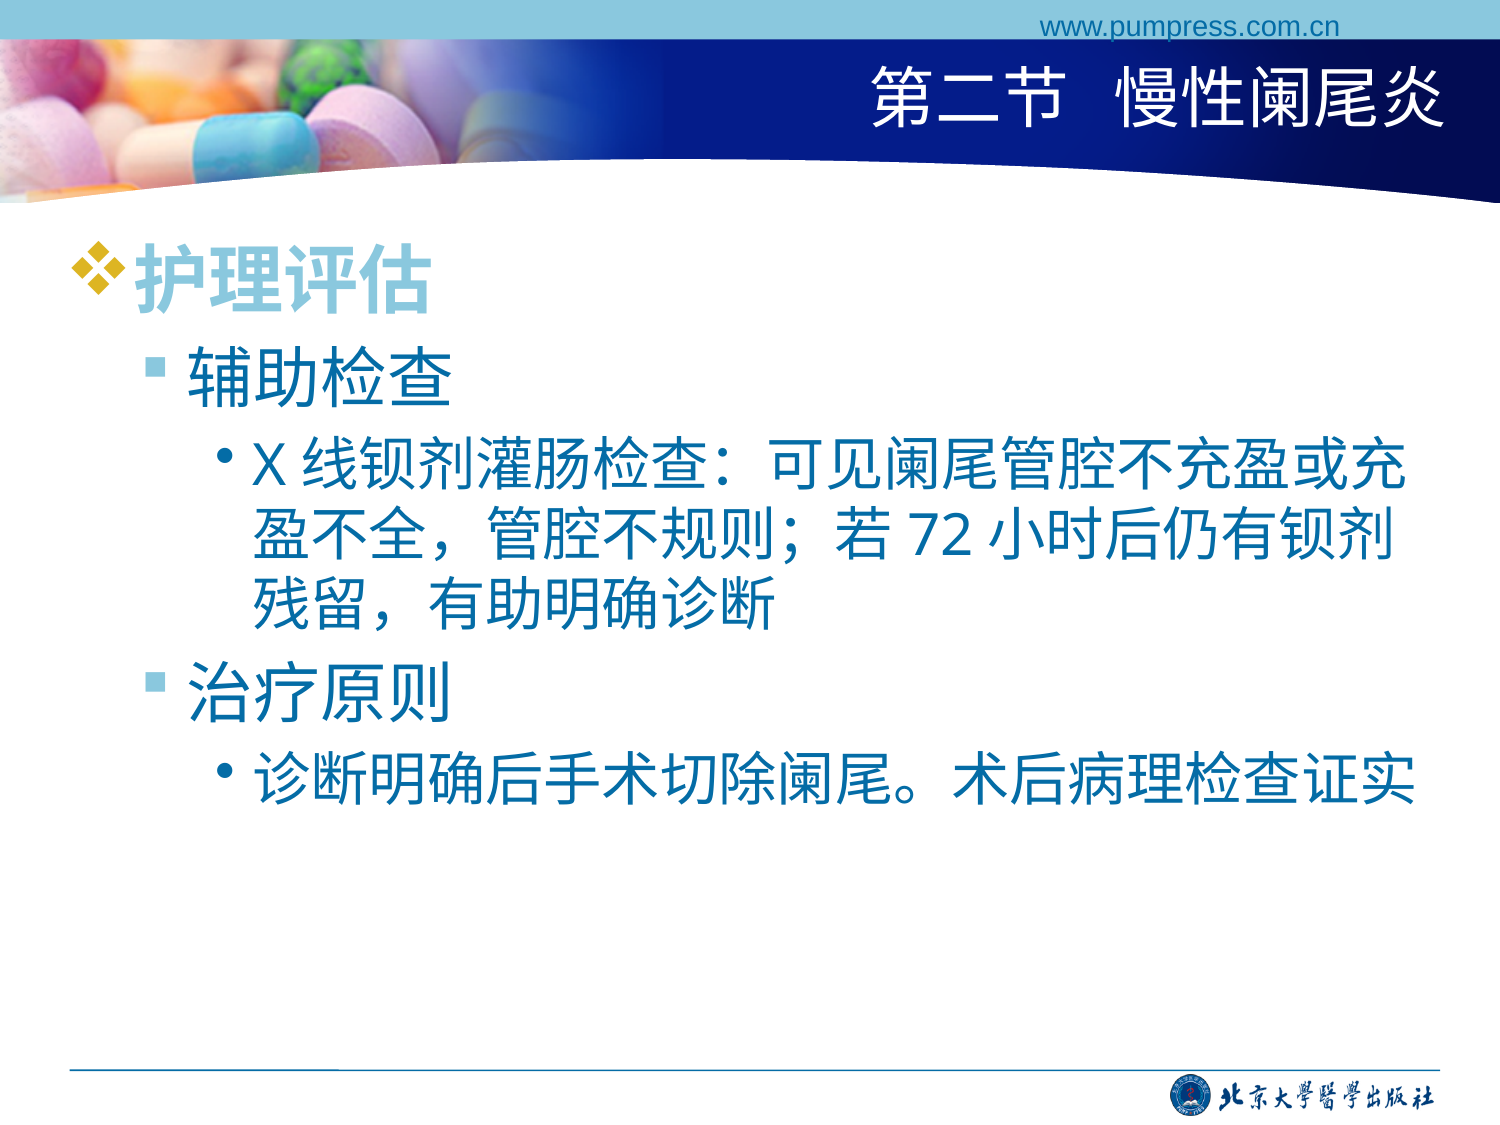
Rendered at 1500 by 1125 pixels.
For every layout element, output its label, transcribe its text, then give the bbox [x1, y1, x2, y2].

picture [0, 40, 1500, 203]
title 第二节 慢性阑尾炎 [137, 49, 1463, 143]
list 护理评估 辅助检查 X线钡剂灌肠检查：可见阑尾管腔不充盈或充盈不全，管腔不规则；若72小时后仍有钡剂残留，有助明确诊断 治疗原则 诊断明确后手术切除阑尾。术后病理检查证实 [49, 224, 1463, 1026]
picture [1170, 1074, 1436, 1118]
slide_number www.pumpress.com.cn [1025, 0, 1463, 38]
